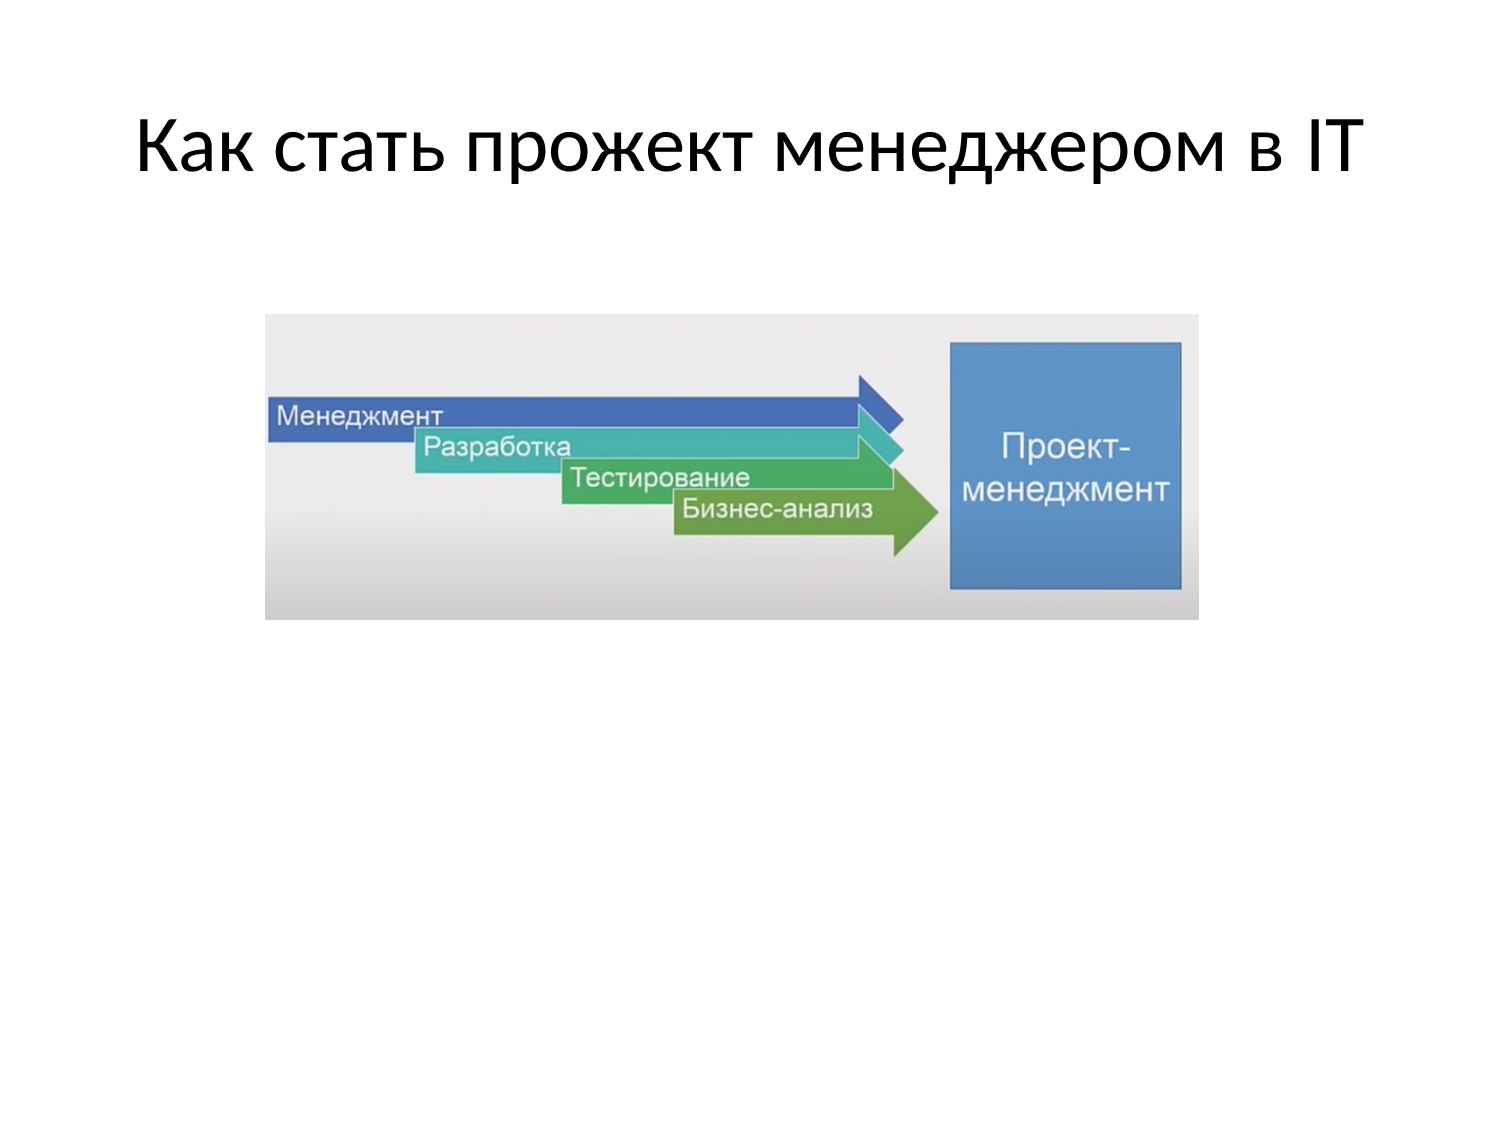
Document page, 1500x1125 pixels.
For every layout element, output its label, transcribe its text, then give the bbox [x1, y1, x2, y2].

title Как стать прожект менеджером в IT [75, 45, 1425, 233]
picture [265, 314, 1200, 621]
